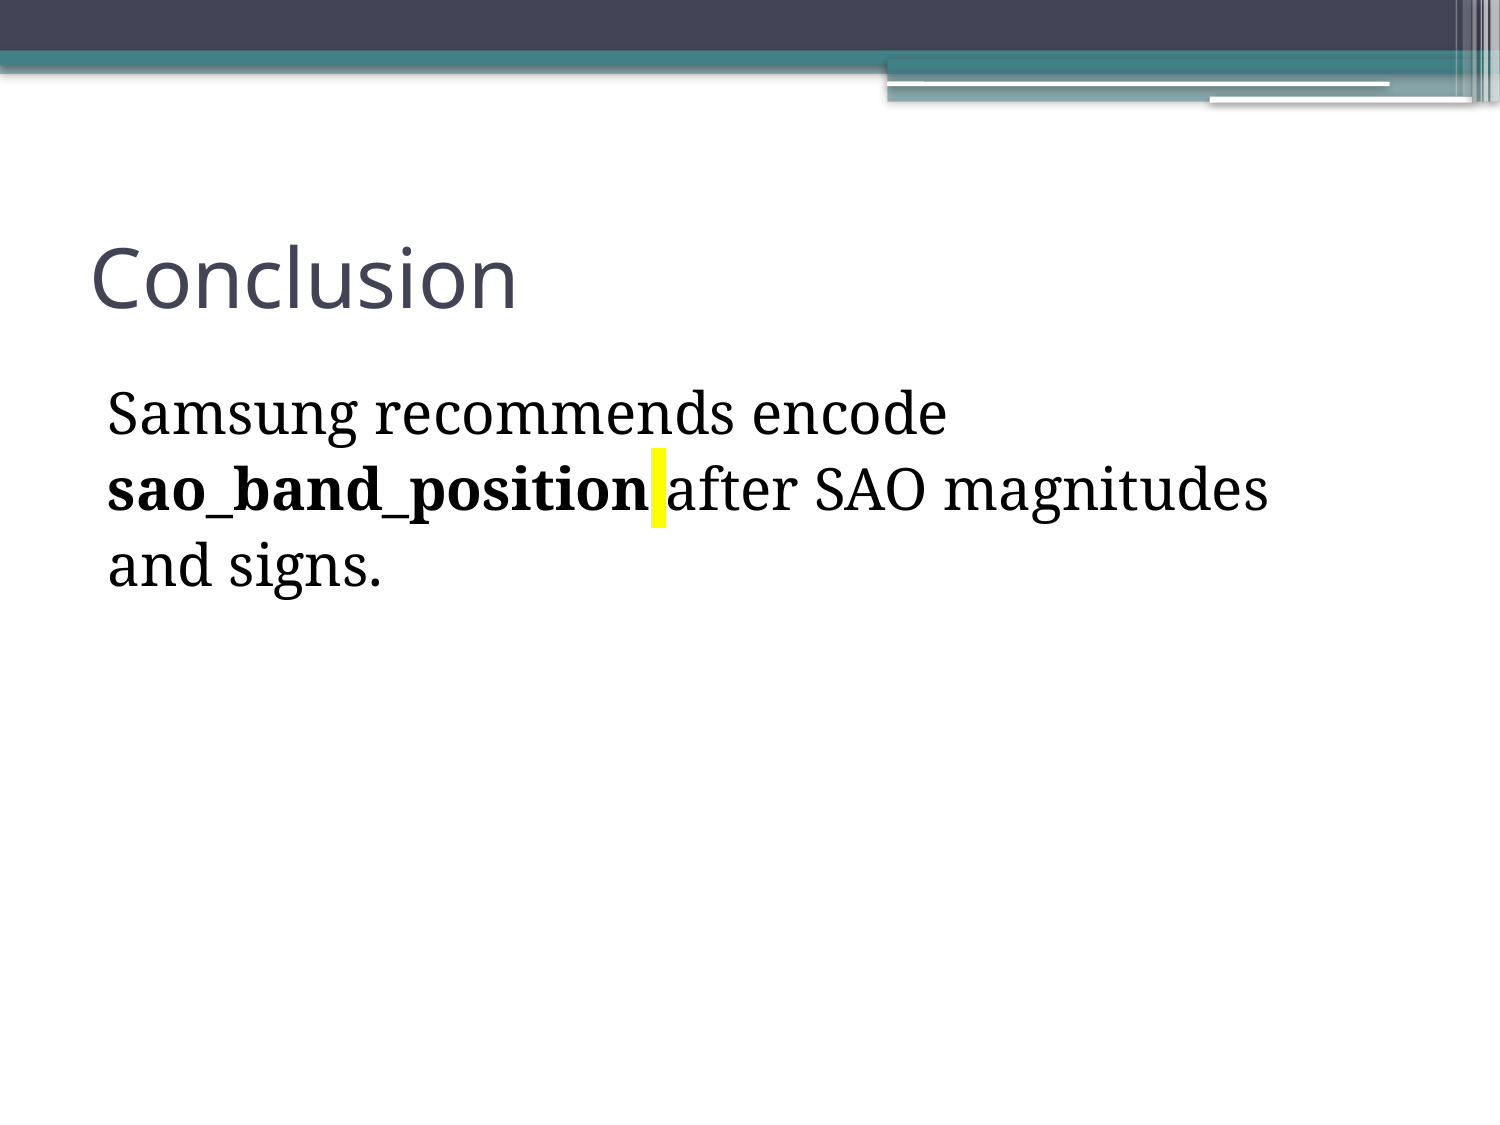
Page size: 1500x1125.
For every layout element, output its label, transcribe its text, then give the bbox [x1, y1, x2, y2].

list Samsung recommends encode sao_band_position after SAO magnitudes and signs. [75, 368, 1388, 1024]
title Conclusion [75, 187, 1425, 363]
